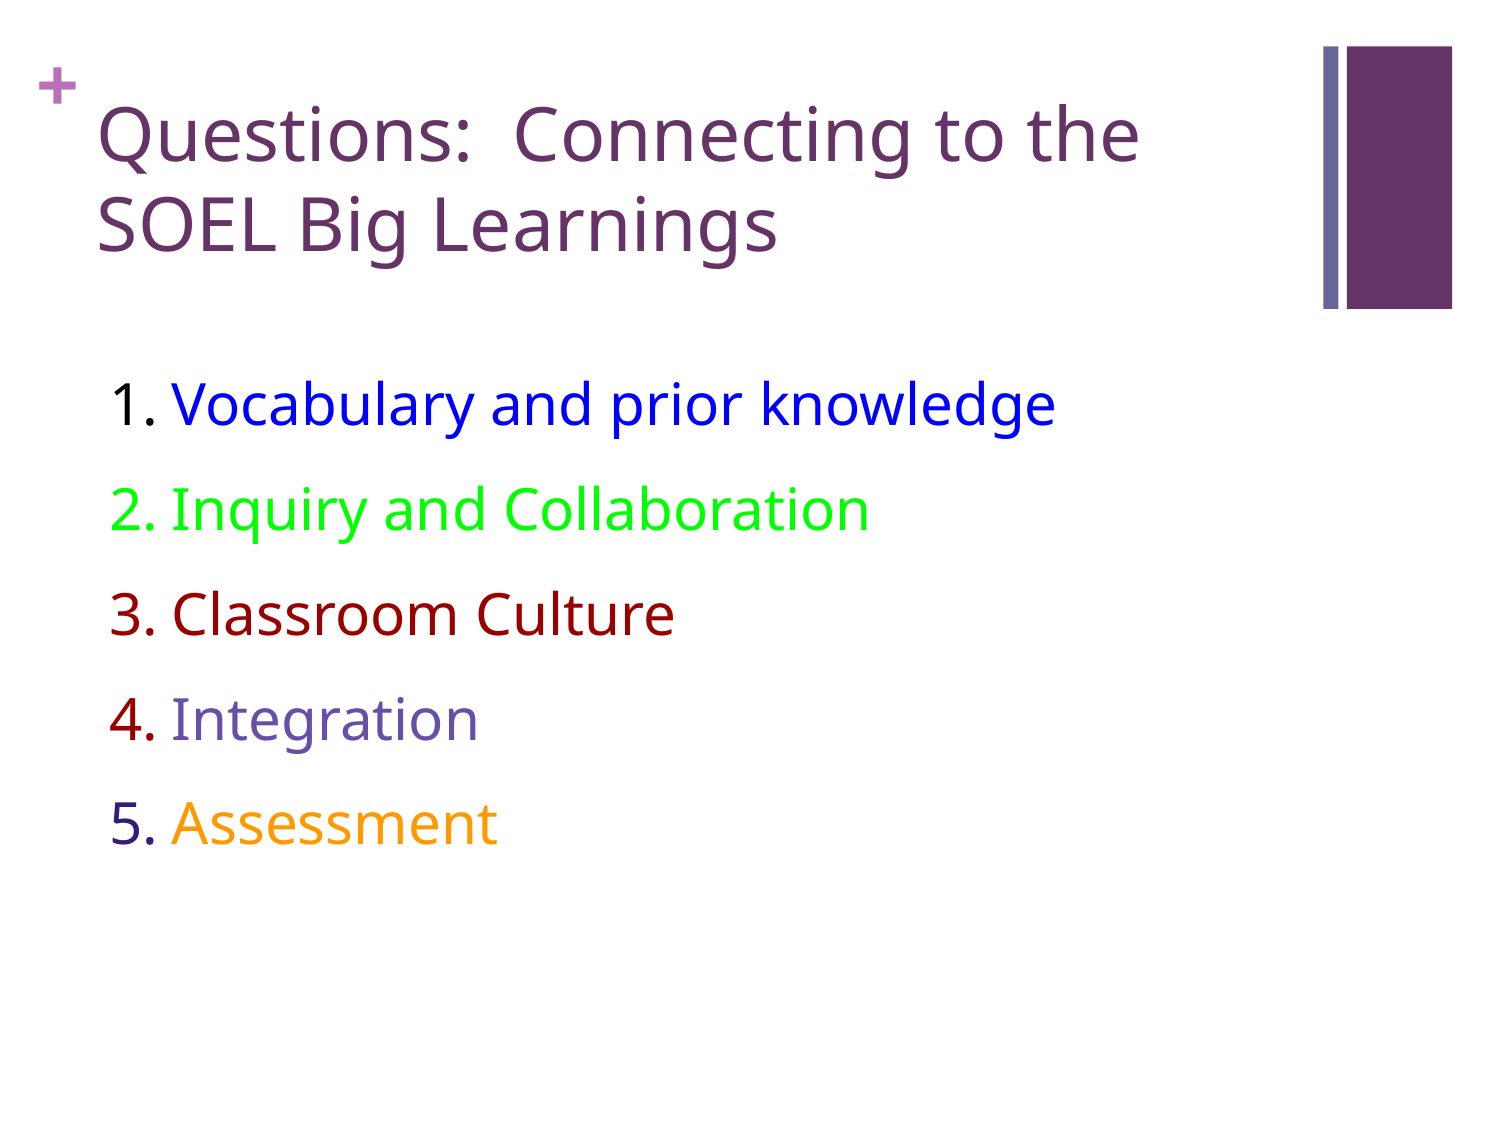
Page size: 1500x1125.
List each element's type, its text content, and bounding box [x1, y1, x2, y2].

list Vocabulary and prior knowledge Inquiry and Collaboration Classroom Culture Integration Assessment [81, 324, 1322, 1005]
title Questions: Connecting to the SOEL Big Learnings [81, 79, 1322, 263]
